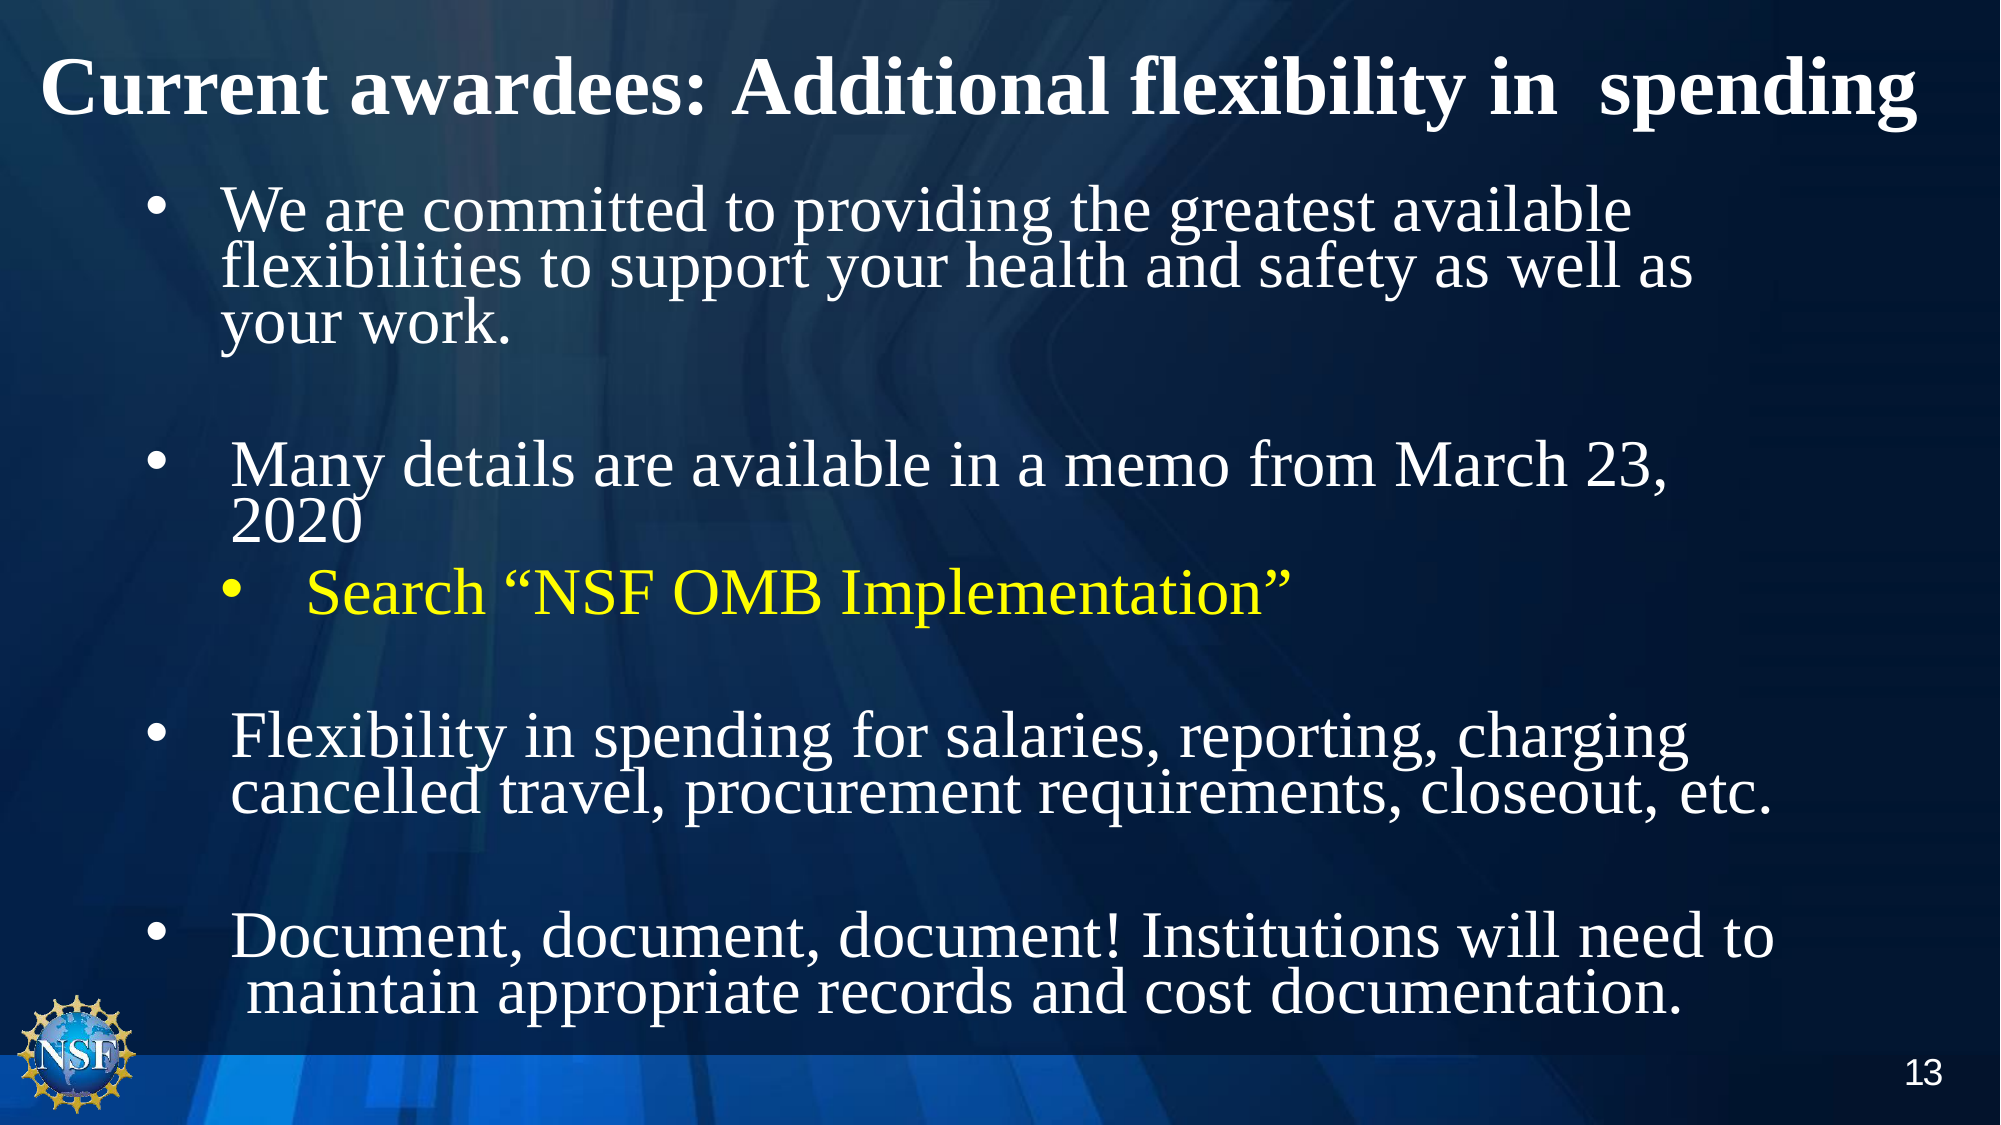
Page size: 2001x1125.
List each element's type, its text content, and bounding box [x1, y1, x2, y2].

title Current awardees: Additional flexibility in spending [37, 28, 1936, 232]
slide_number 13 [1897, 1055, 1956, 1125]
picture [0, 0, 2000, 1125]
text_box We are committed to providing the greatest available flexibilities to support your health and safety as well as your work. Many details are available in a memo from March 23, 2020 Search “NSF OMB Implementation” Flexibility in spending for salaries, reporting, charging cancelled travel, procurement requirements, closeout, etc. Document, document, document! Institutions will need to maintain appropriate records and cost documentation. [143, 172, 1894, 1027]
